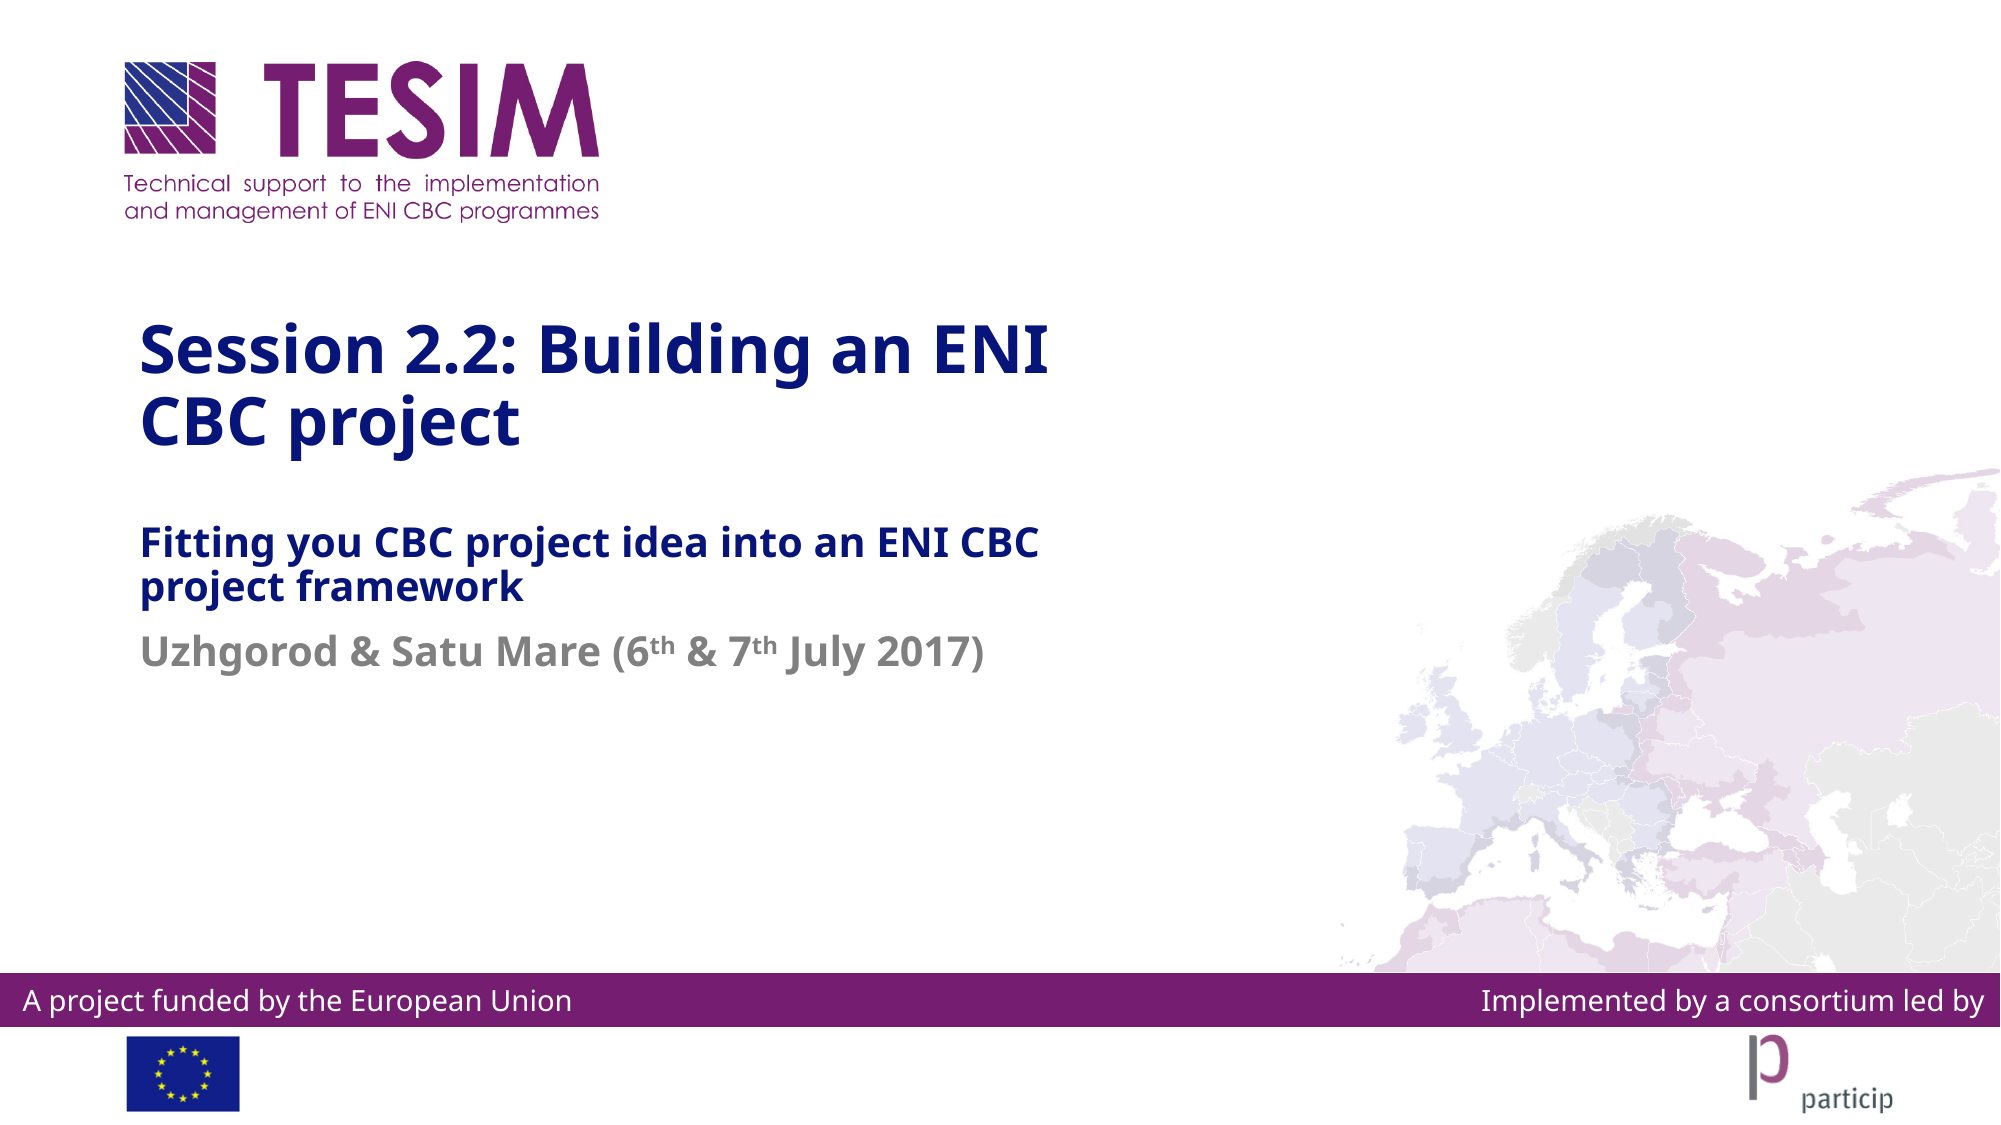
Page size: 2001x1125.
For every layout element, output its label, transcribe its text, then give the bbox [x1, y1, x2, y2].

subtitle Fitting you CBC project idea into an ENI CBC project framework Uzhgorod & Satu Mare (6th & 7th July 2017) [124, 514, 1168, 685]
picture [124, 1034, 242, 1114]
title Session 2.2: Building an ENI CBC project [124, 337, 1134, 468]
picture [124, 61, 599, 223]
picture [1749, 1034, 1893, 1114]
